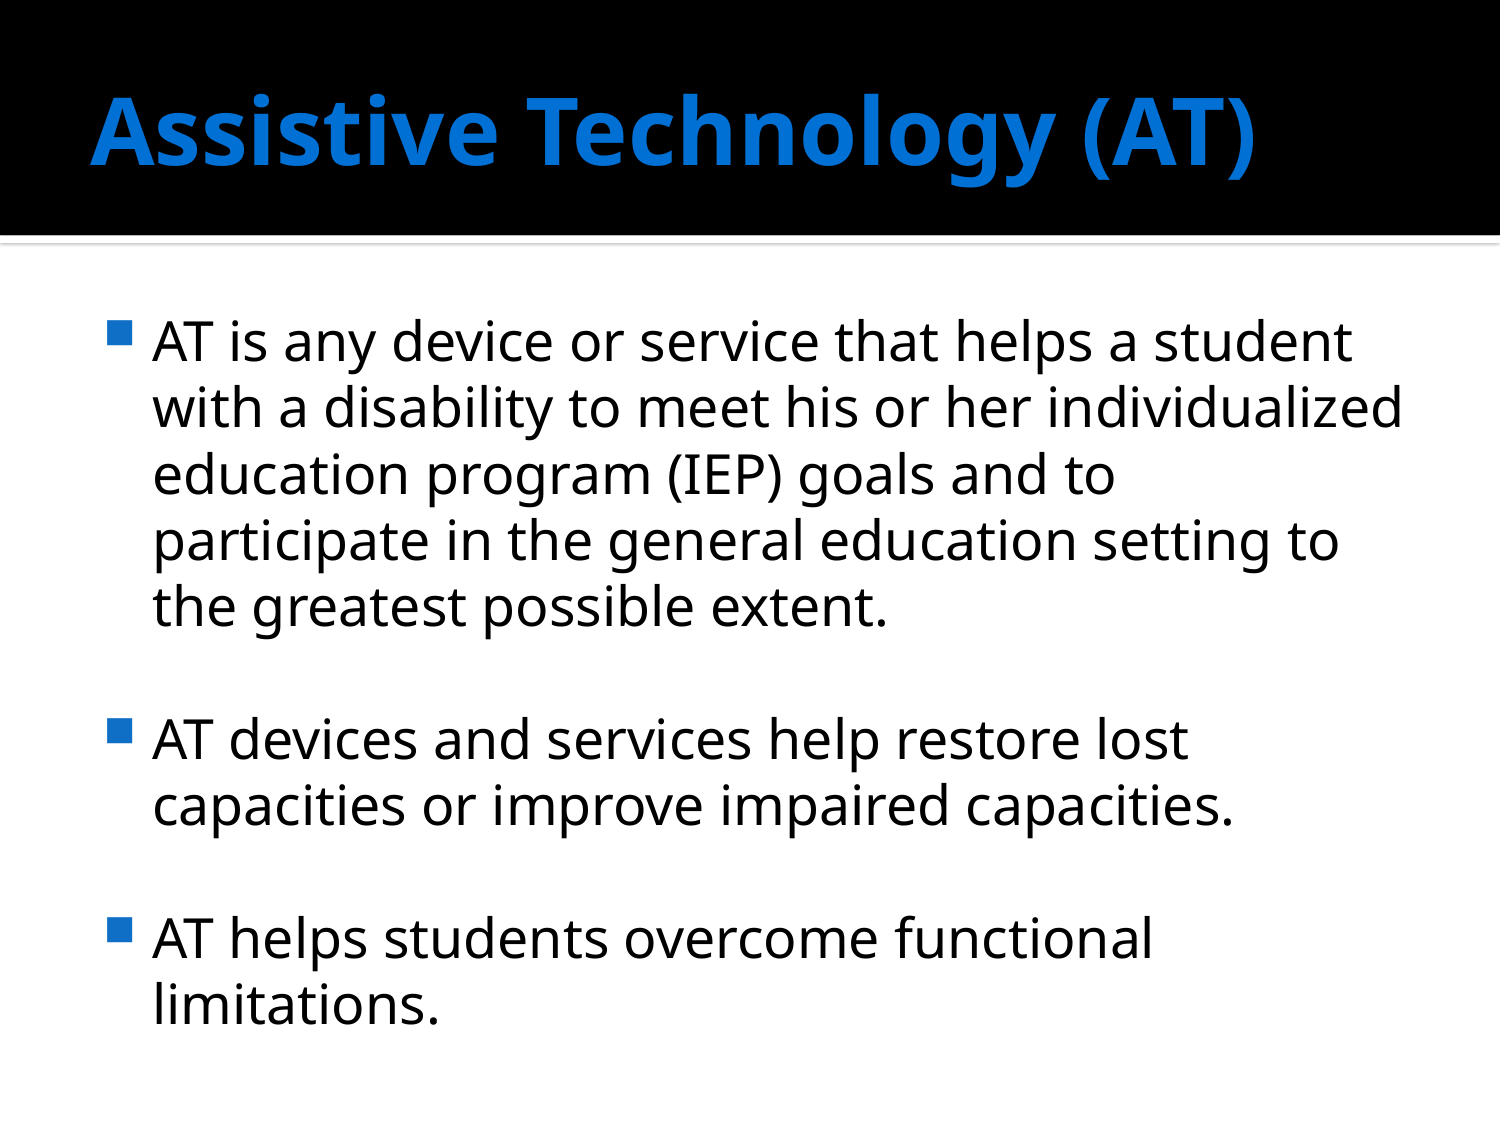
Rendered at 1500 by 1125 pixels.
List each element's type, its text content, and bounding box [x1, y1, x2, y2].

list AT is any device or service that helps a student with a disability to meet his or her individualized education program (IEP) goals and to participate in the general education setting to the greatest possible extent. AT devices and services help restore lost capacities or improve impaired capacities. AT helps students overcome functional limitations. [75, 291, 1425, 1050]
title Assistive Technology (AT) [75, 25, 1425, 231]
